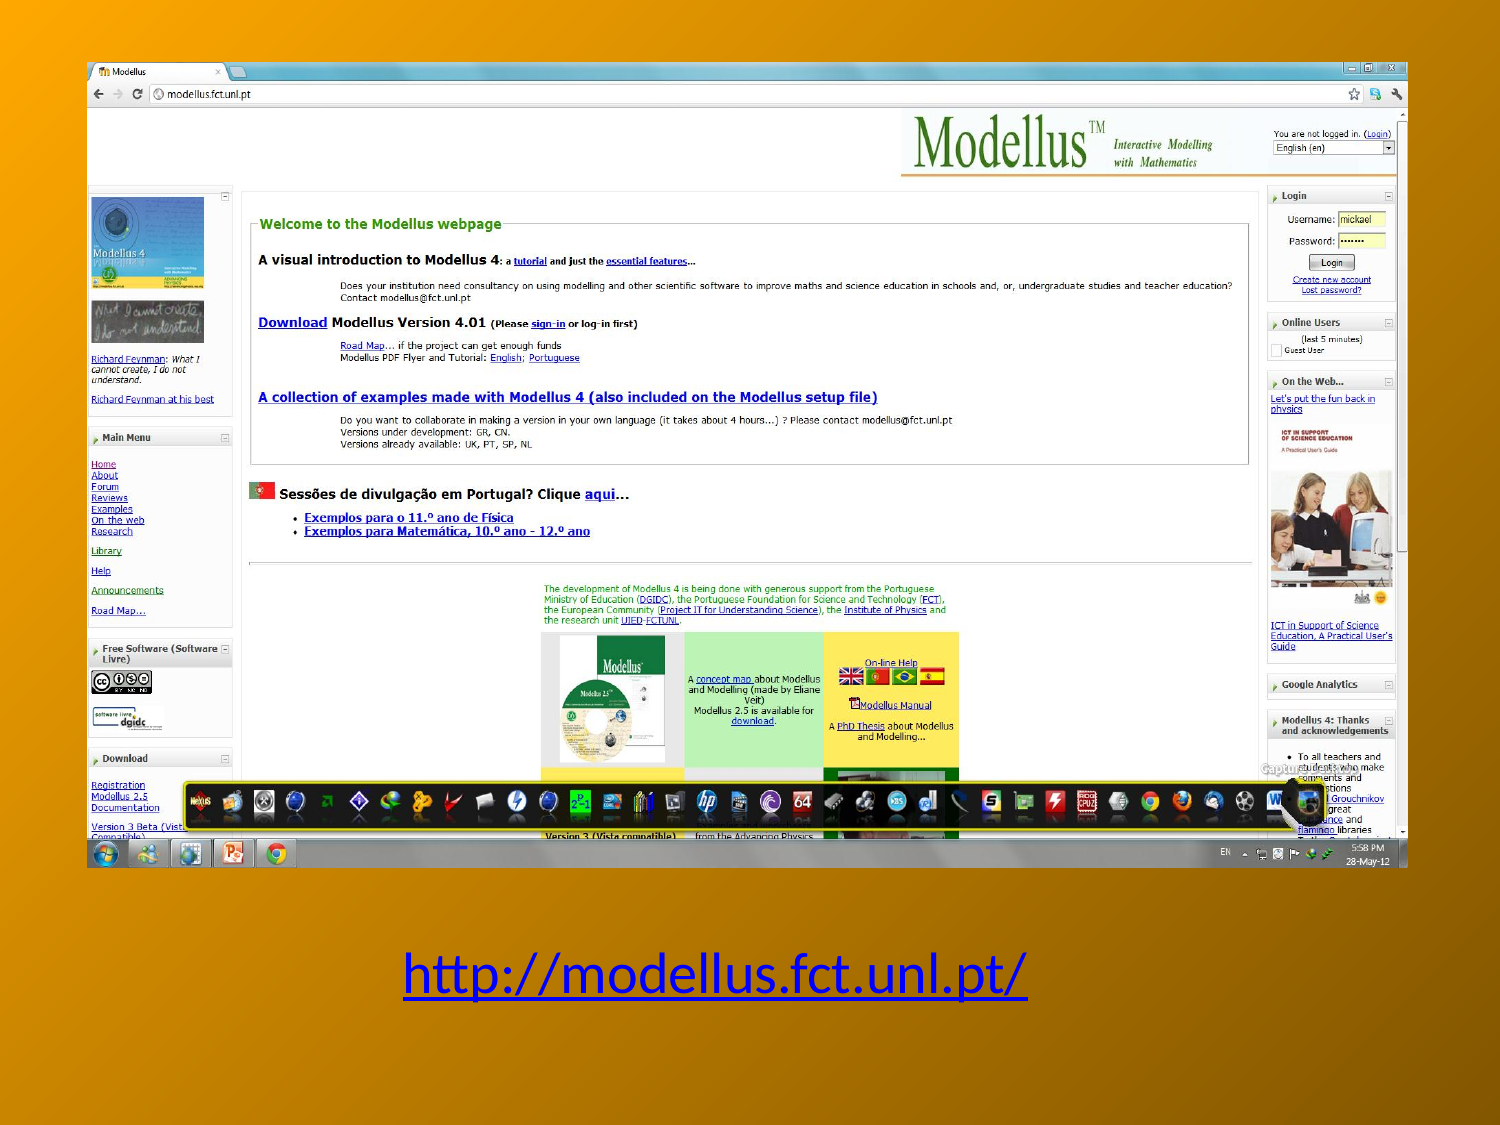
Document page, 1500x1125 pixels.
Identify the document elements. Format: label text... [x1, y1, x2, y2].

text_box http://modellus.fct.unl.pt/ [283, 927, 1147, 1013]
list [87, 62, 1408, 868]
